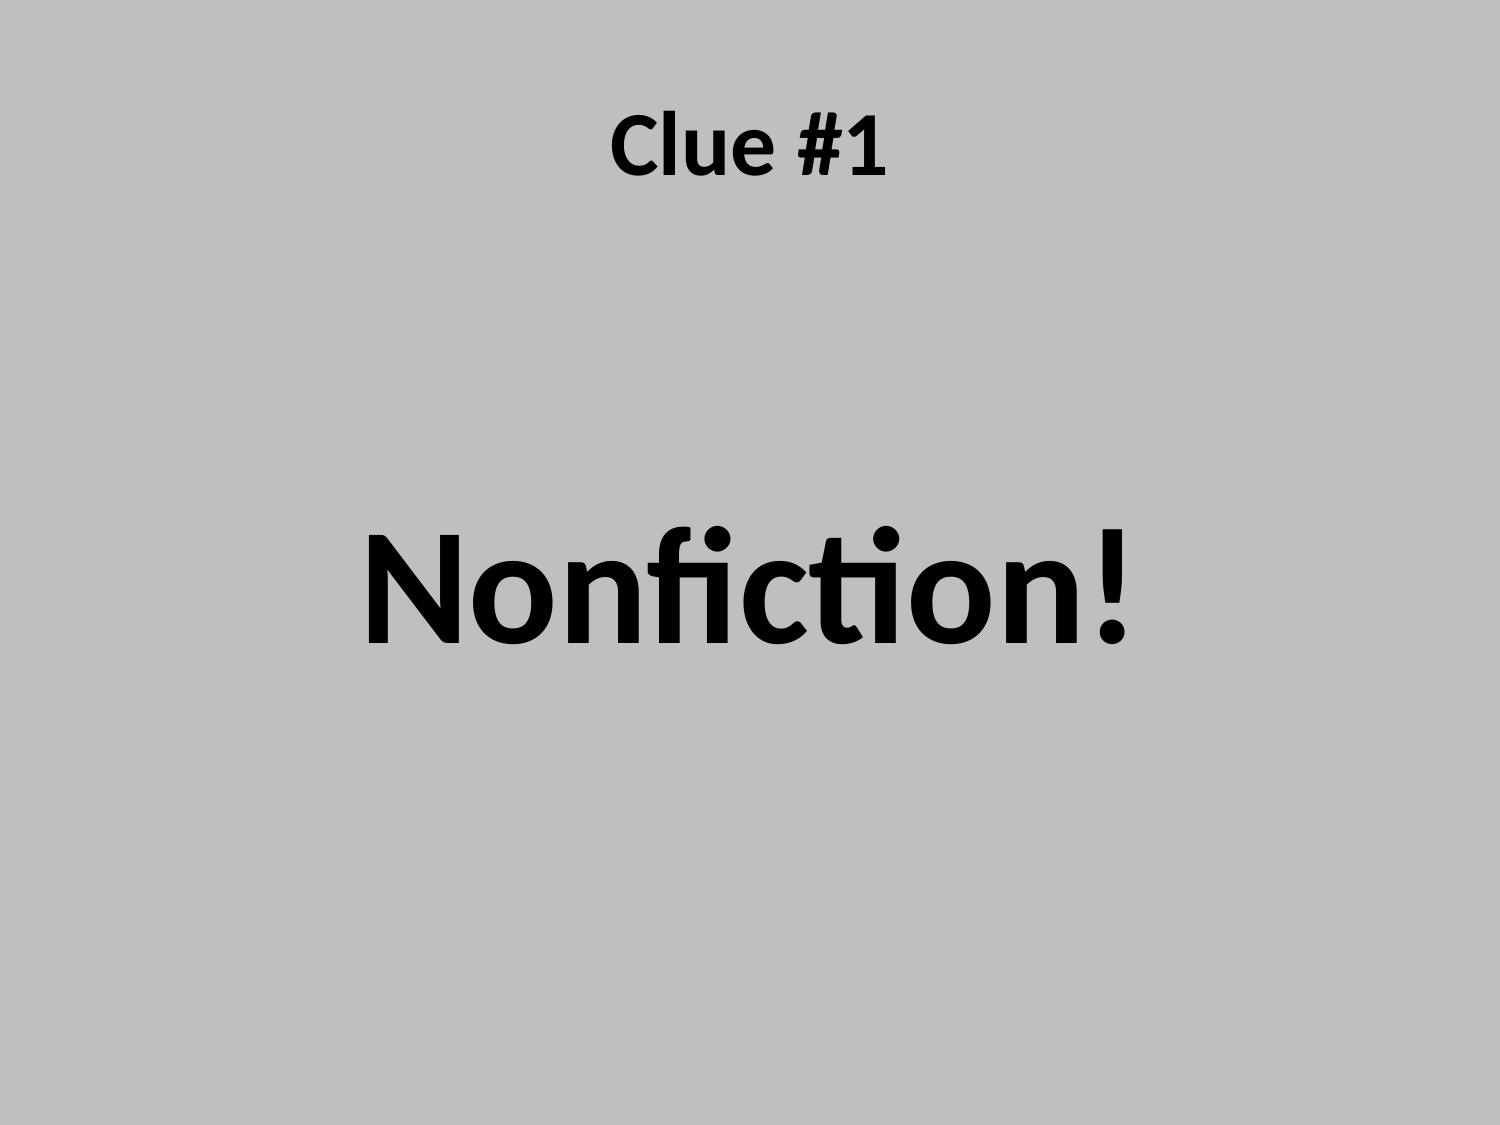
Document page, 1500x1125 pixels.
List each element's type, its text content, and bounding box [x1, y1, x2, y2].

list Nonfiction! [75, 262, 1425, 1005]
title Clue #1 [75, 45, 1425, 233]
